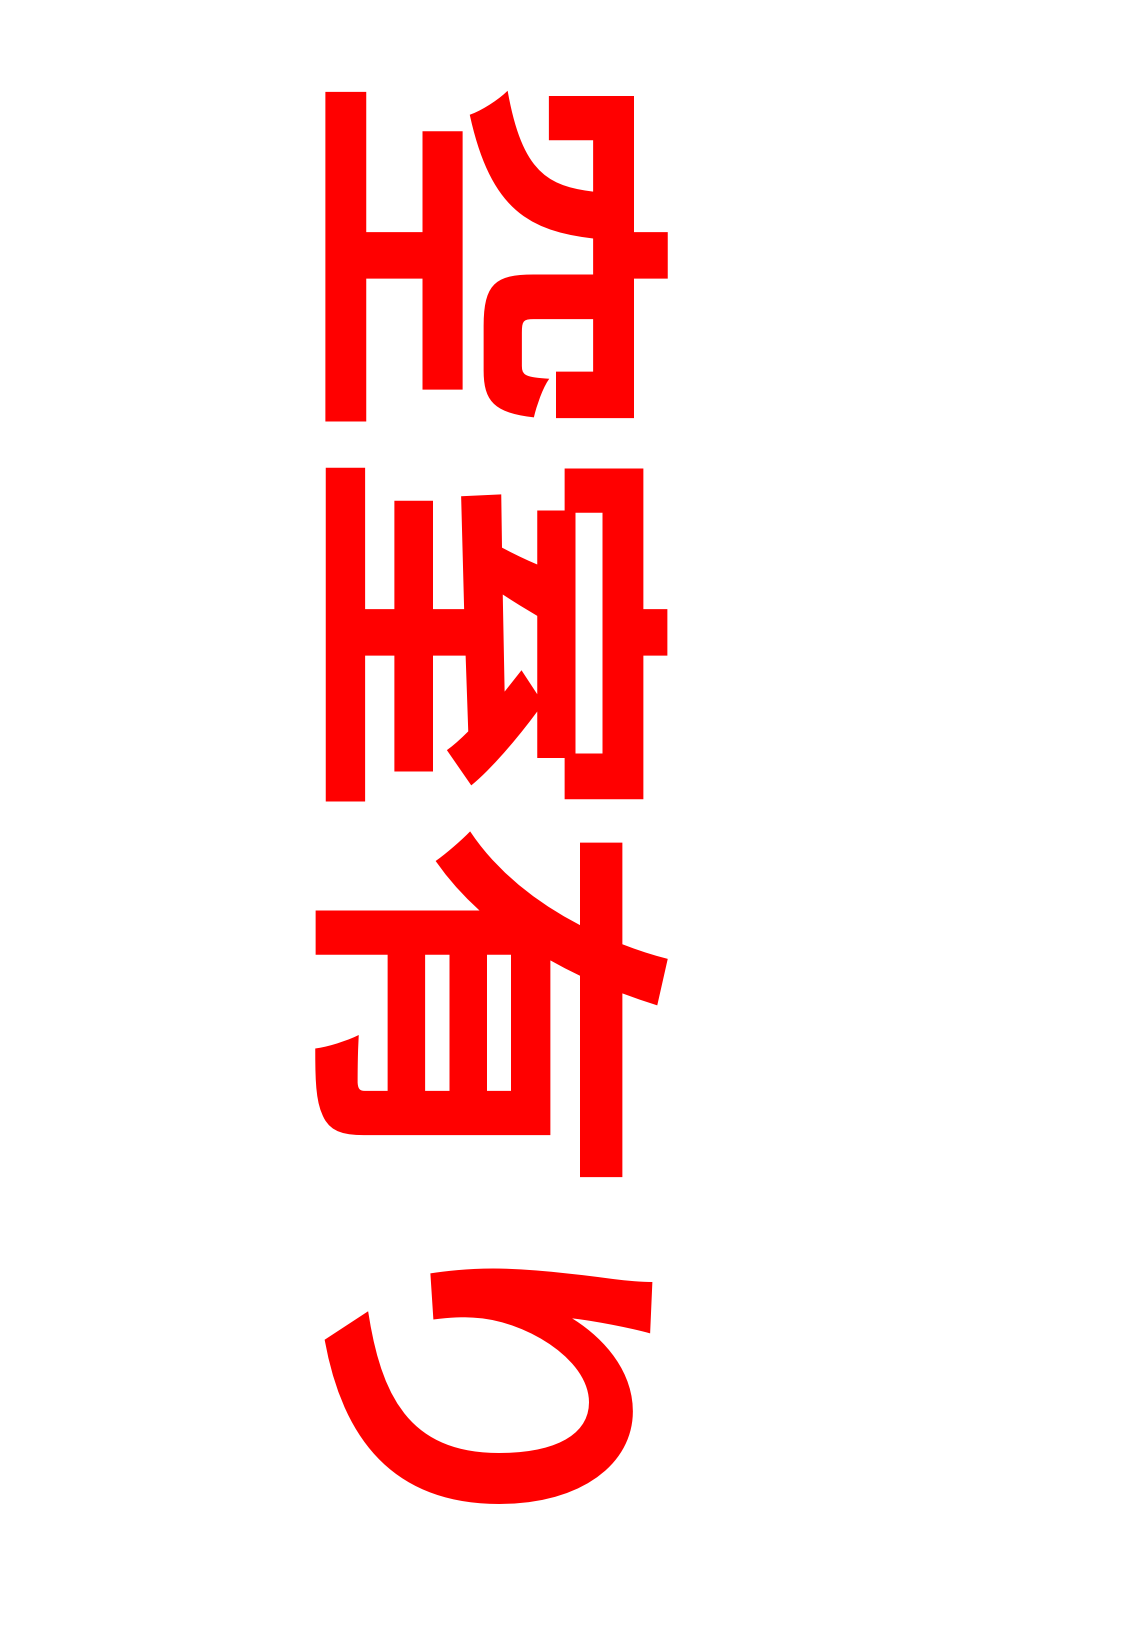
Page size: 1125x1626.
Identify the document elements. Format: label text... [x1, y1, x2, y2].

text_box 空室有り [267, 29, 752, 1614]
